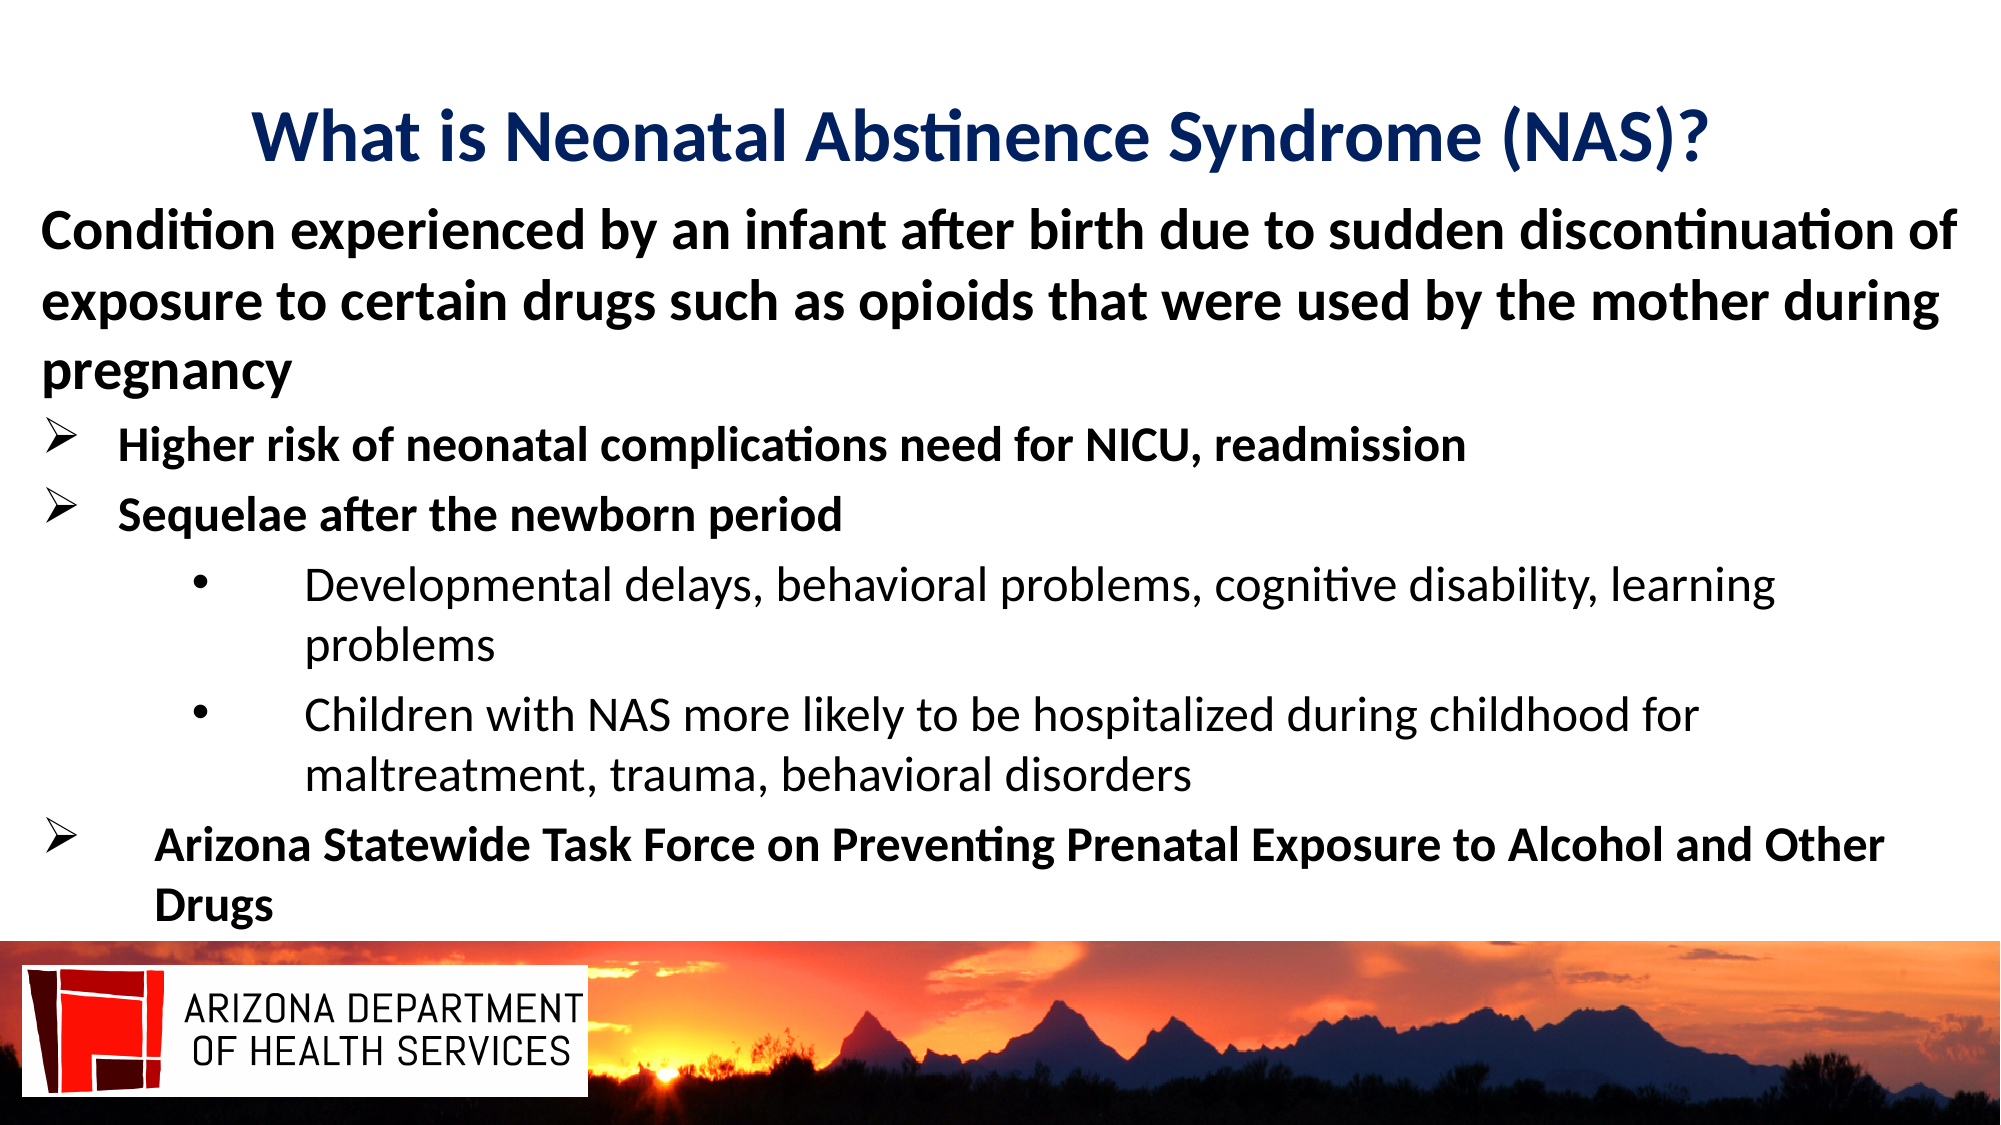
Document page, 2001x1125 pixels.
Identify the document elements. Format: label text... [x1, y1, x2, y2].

title What is Neonatal Abstinence Syndrome (NAS)? [96, 25, 1886, 184]
picture [0, 941, 2000, 1125]
list Condition experienced by an infant after birth due to sudden discontinuation of exposure to certain drugs such as opioids that were used by the mother during pregnancy Higher risk of neonatal complications need for NICU, readmission Sequelae after the newborn period Developmental delays, behavioral problems, cognitive disability, learning problems Children with NAS more likely to be hospitalized during childhood for maltreatment, trauma, behavioral disorders Arizona Statewide Task Force on Preventing Prenatal Exposure to Alcohol and Other Drugs [26, 184, 1978, 823]
